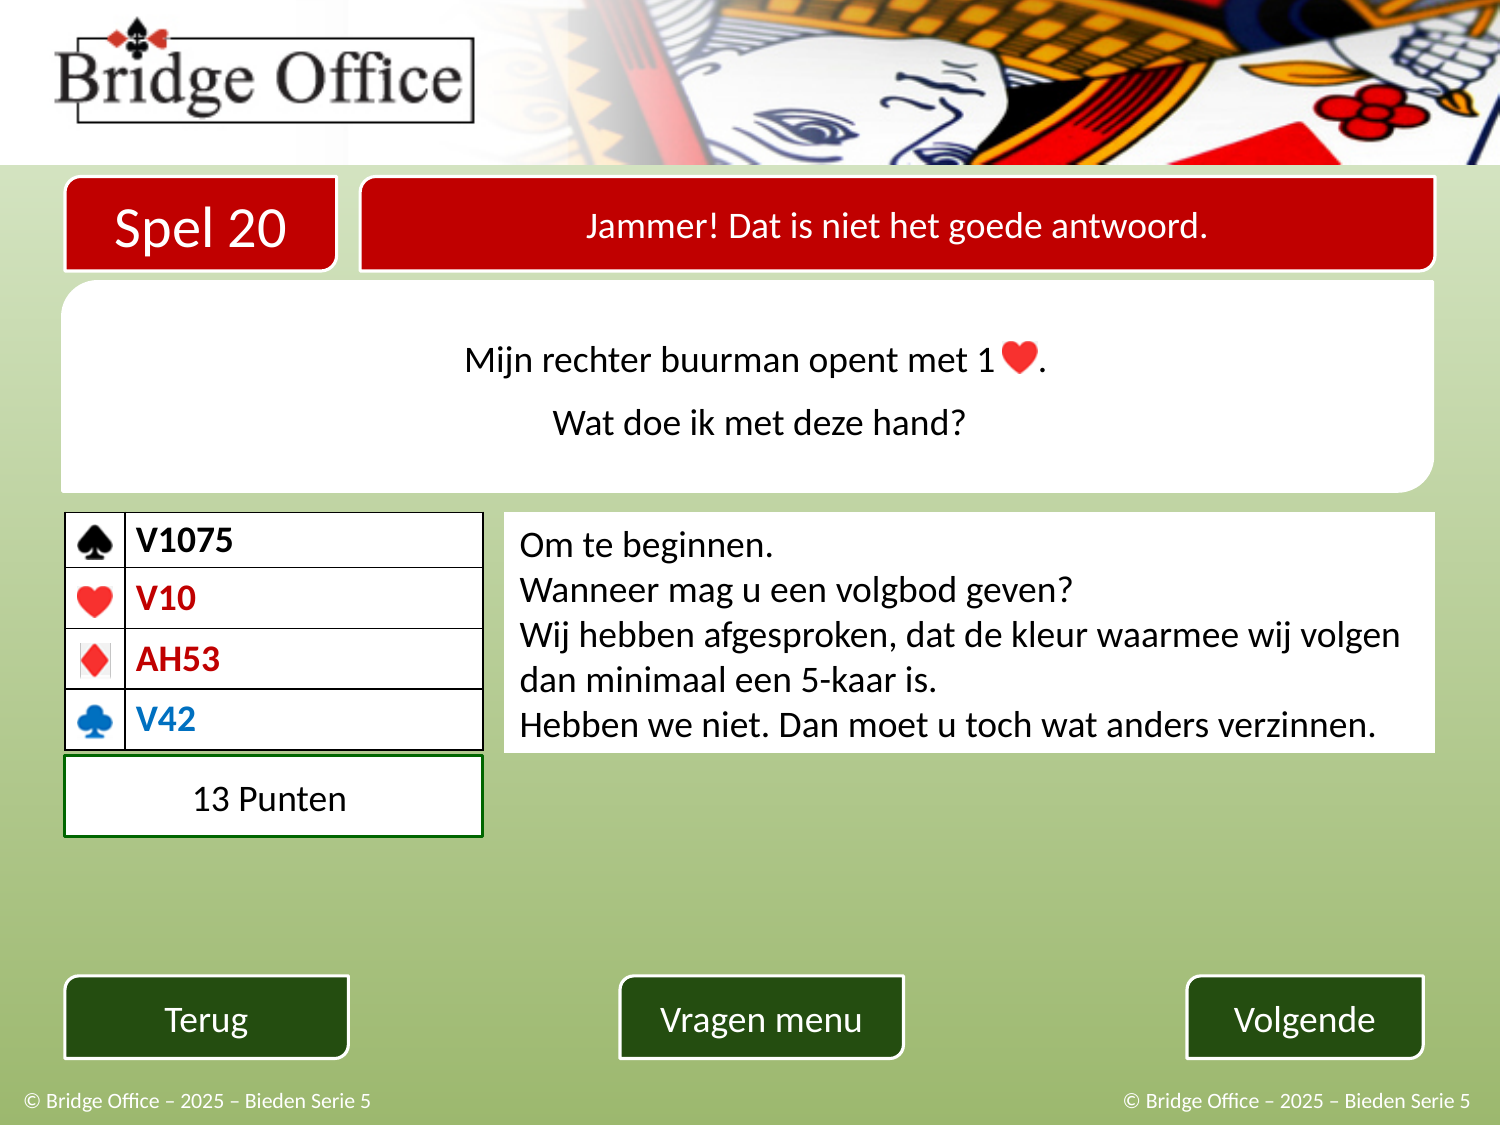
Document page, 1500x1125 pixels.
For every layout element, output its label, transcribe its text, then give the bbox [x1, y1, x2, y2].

picture [0, 0, 1500, 166]
table_cell [66, 629, 124, 688]
table_cell [66, 568, 124, 628]
picture [77, 524, 114, 561]
picture [77, 585, 114, 618]
text_box Spel 20 [63, 178, 339, 273]
text_box Jammer! Dat is niet het goede antwoord. [358, 178, 1437, 273]
text_box Mijn rechter buurman opent met 1 . [449, 327, 1075, 388]
picture [77, 703, 114, 740]
text_box Terug [63, 974, 350, 1061]
picture [77, 643, 114, 679]
text_box © Bridge Office – 2025 – Bieden Serie 5 [1107, 1079, 1500, 1121]
text_box Wat doe ik met deze hand? [537, 390, 986, 451]
table_cell V10 [126, 568, 482, 628]
text_box © Bridge Office – 2025 – Bieden Serie 5 [8, 1079, 393, 1121]
text_box Om te beginnen. Wanneer mag u een volgbod geven? Wij hebben afgesproken, dat de kleur waarmee wij volgen dan minimaal een 5-kaar is. Hebben we niet. Dan moet u toch wat anders verzinnen. [504, 512, 1435, 753]
table_cell V42 [126, 690, 482, 749]
table_cell AH53 [126, 629, 482, 688]
text_box [61, 280, 1435, 493]
text_box Vragen menu [618, 974, 906, 1061]
table_header [66, 513, 124, 567]
table_cell [66, 690, 124, 749]
text_box Volgende [1185, 974, 1425, 1061]
table_header V1075 [126, 513, 482, 567]
text_box 13 Punten [63, 754, 484, 838]
picture [1001, 341, 1038, 374]
